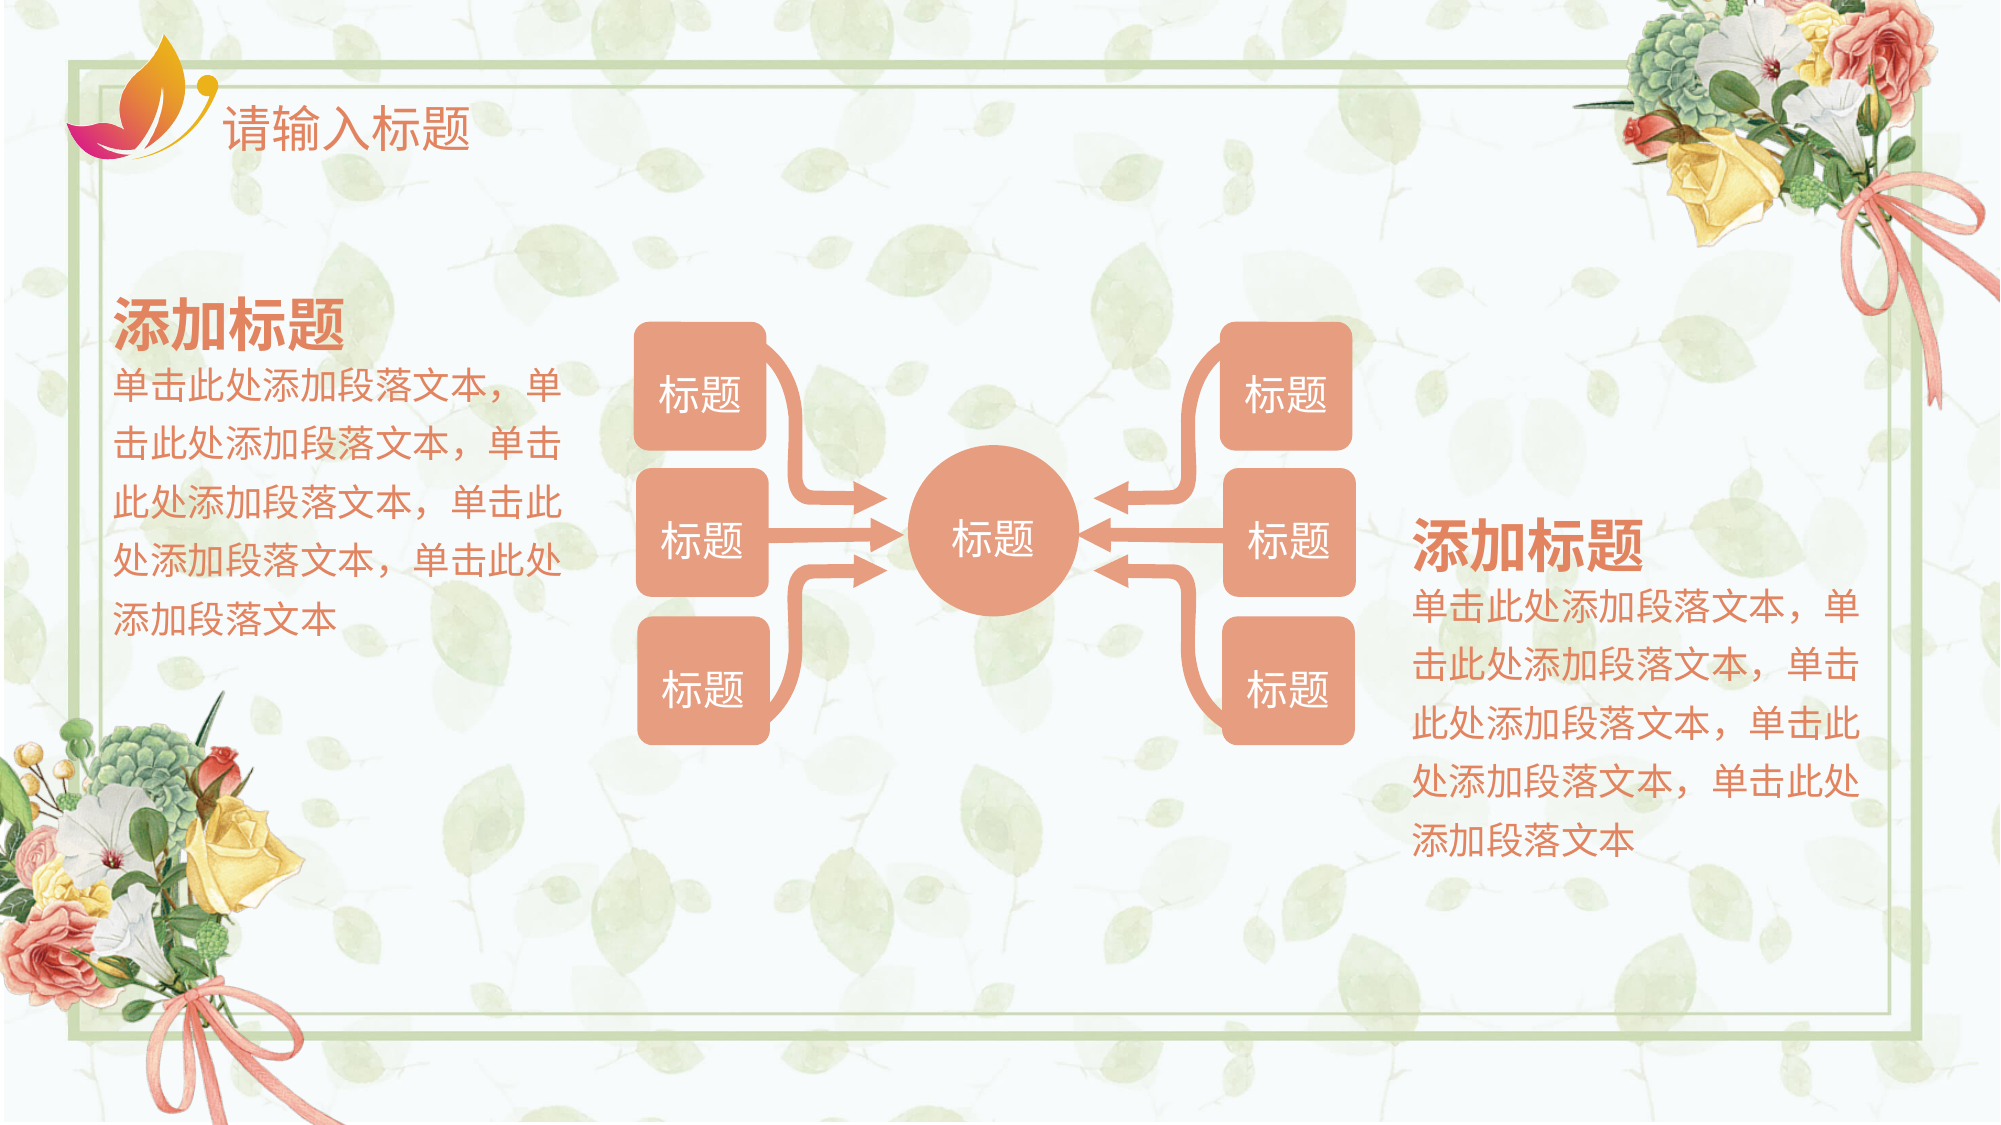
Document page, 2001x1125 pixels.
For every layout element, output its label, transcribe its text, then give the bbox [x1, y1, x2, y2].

picture [0, 0, 2001, 1125]
text_box 单击此处添加段落文本，单击此处添加段落文本，单击此处添加段落文本，单击此处添加段落文本，单击此处添加段落文本 [97, 340, 600, 648]
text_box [633, 321, 1356, 746]
text_box 单击此处添加段落文本，单击此处添加段落文本，单击此处添加段落文本，单击此处添加段落文本，单击此处添加段落文本 [1396, 561, 1899, 869]
text_box 添加标题 [97, 280, 458, 340]
text_box 添加标题 [1396, 501, 1757, 561]
